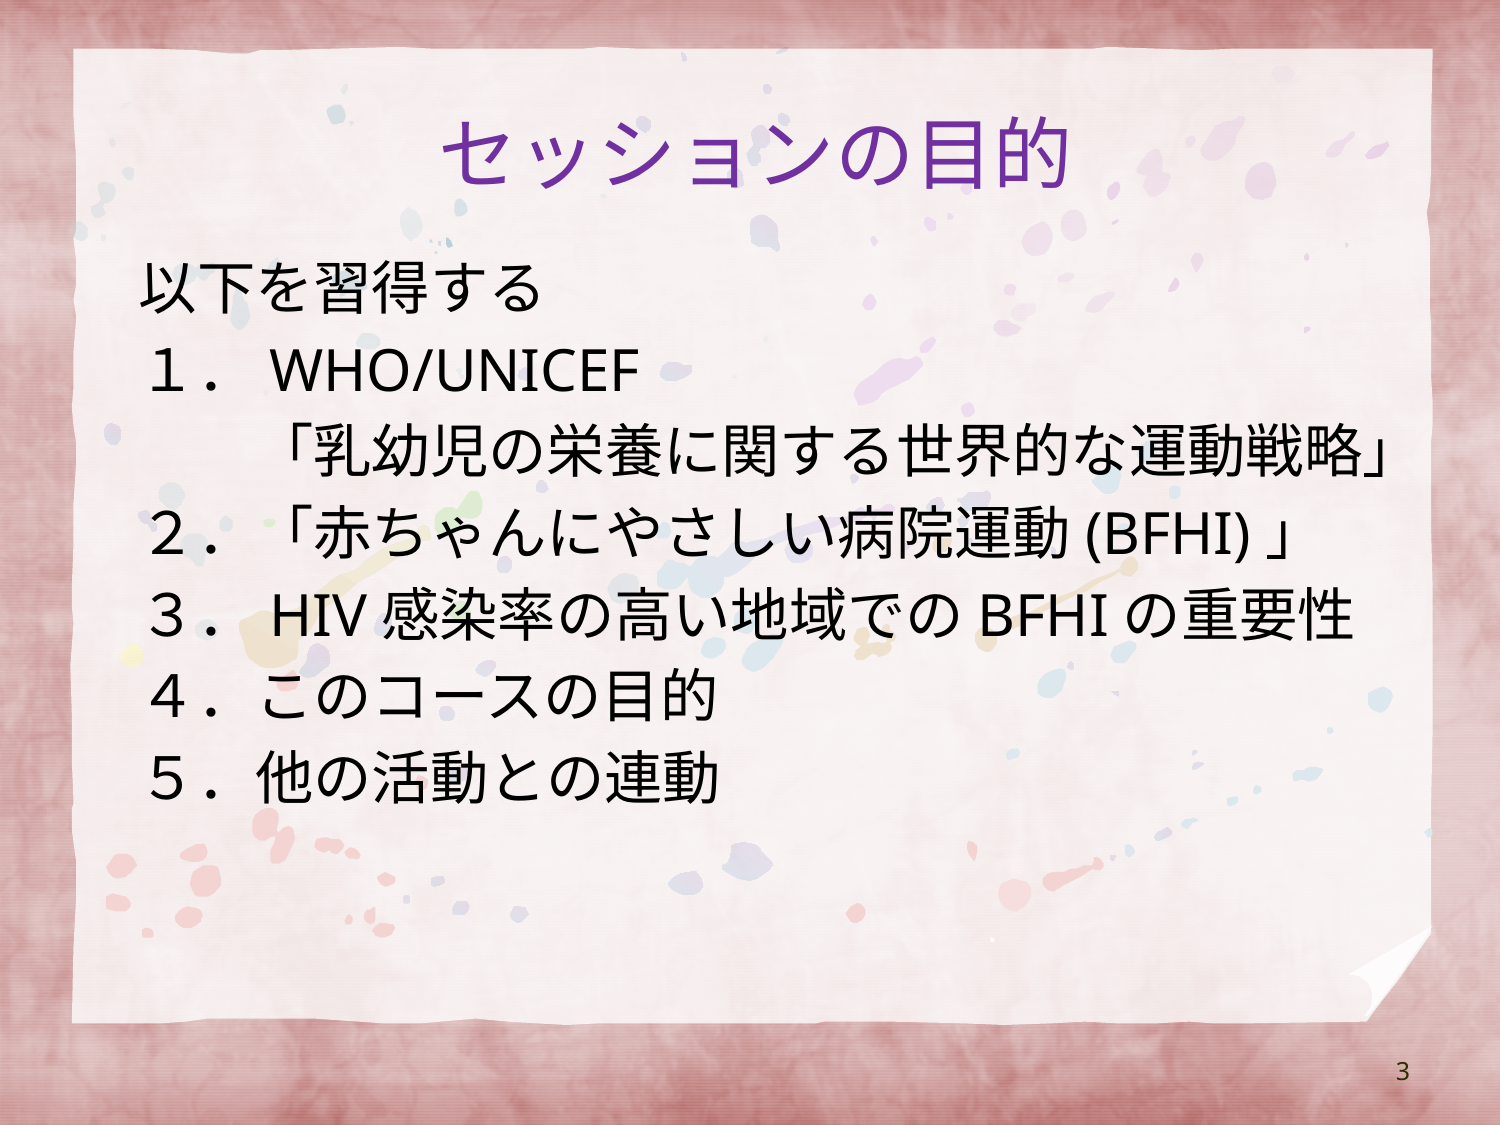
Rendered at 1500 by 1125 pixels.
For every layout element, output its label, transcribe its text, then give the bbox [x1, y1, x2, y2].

slide_number 3 [1074, 1042, 1425, 1103]
list 以下を習得する １．WHO/UNICEF 「乳幼児の栄養に関する世界的な運動戦略」 ２．「赤ちゃんにやさしい病院運動(BFHI)」 ３．HIV感染率の高い地域でのBFHIの重要性 ４．このコースの目的 ５．他の活動との連動 [123, 243, 1454, 1053]
title セッションの目的 [152, 93, 1360, 212]
